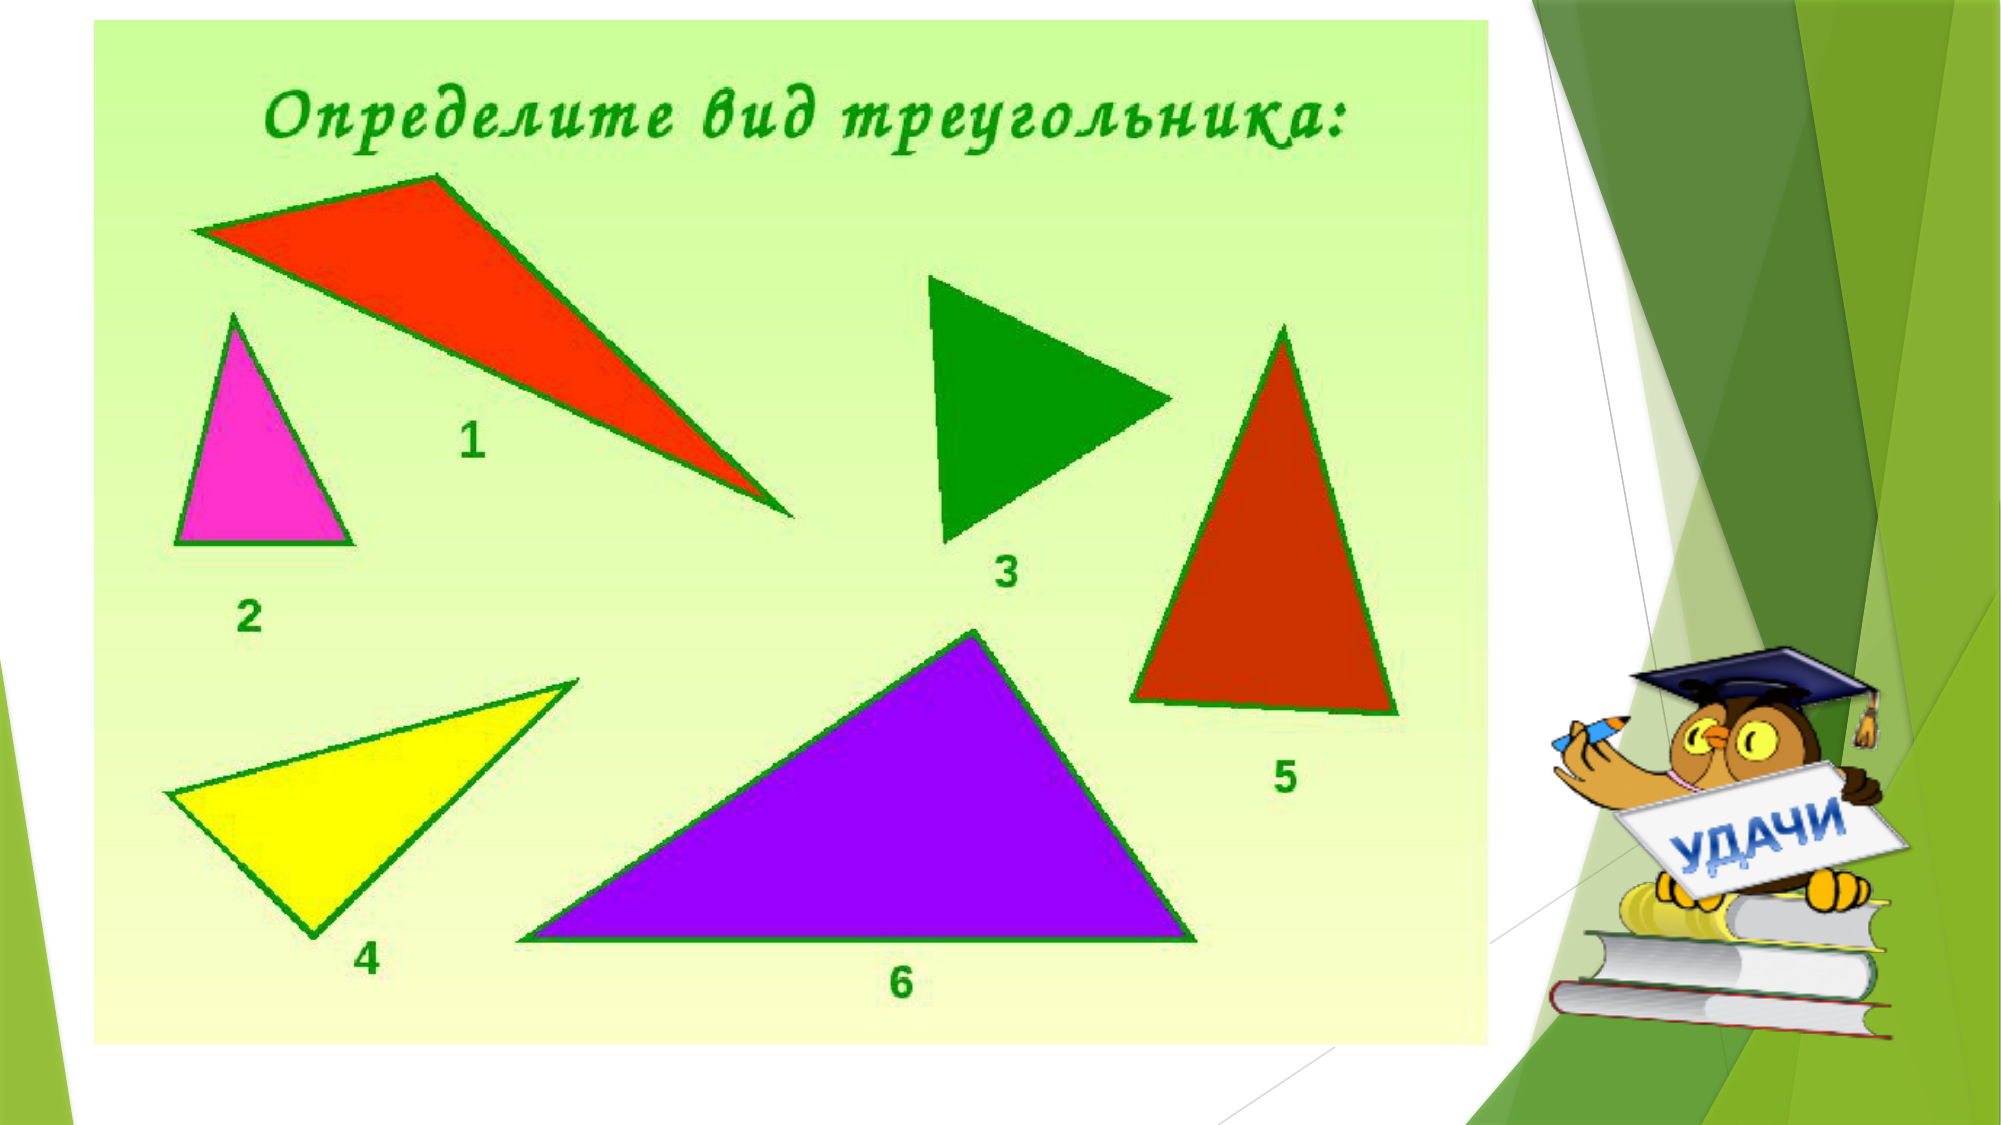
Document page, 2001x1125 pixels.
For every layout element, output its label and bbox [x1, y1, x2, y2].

picture [94, 19, 1491, 1047]
picture [1524, 624, 1936, 1047]
